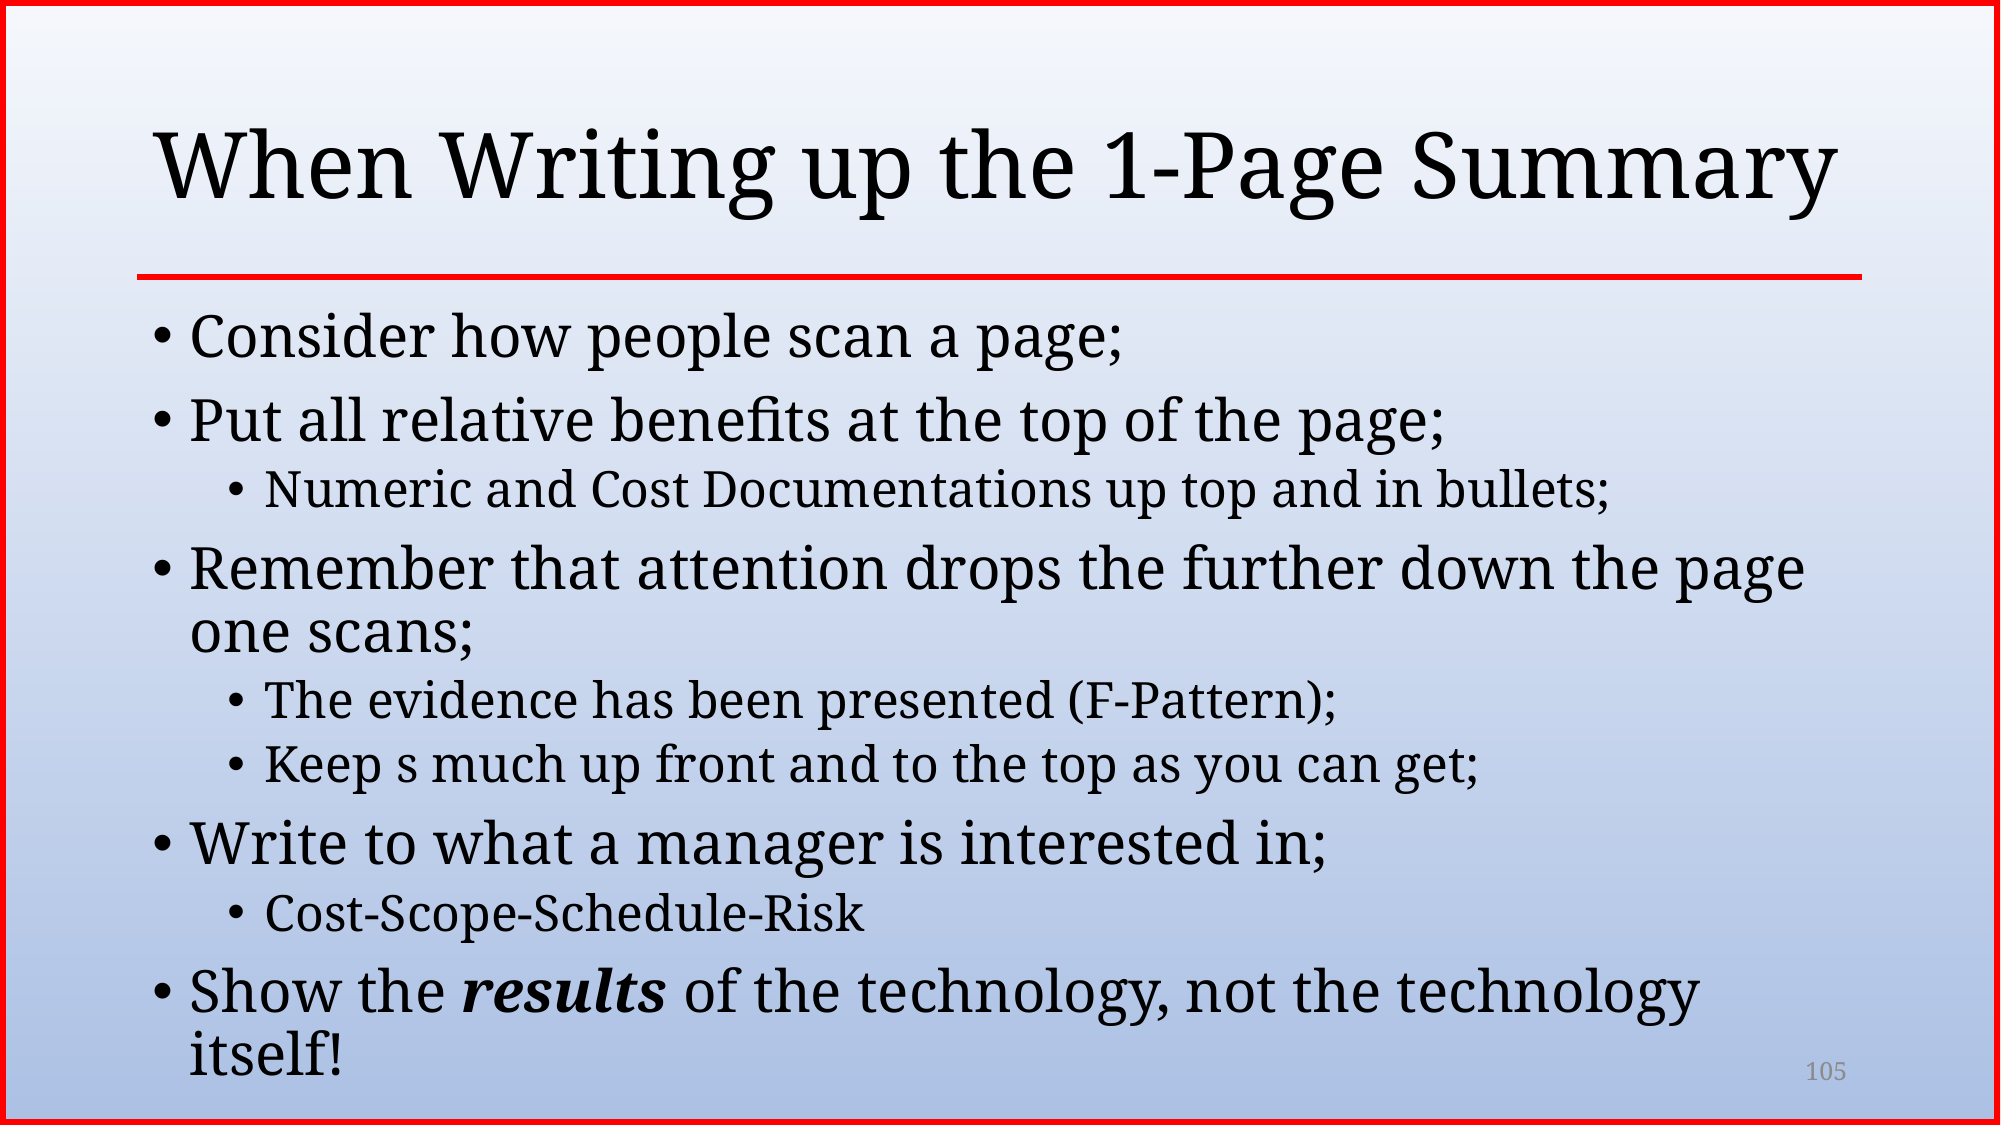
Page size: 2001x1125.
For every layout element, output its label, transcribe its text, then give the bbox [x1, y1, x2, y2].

slide_number 105 [1412, 1042, 1863, 1103]
title When Writing up the 1-Page Summary [137, 59, 1863, 278]
list Consider how people scan a page; Put all relative benefits at the top of the page; Numeric and Cost Documentations up top and in bullets; Remember that attention drops the further down the page one scans; The evidence has been presented (F-Pattern); Keep s much up front and to the top as you can get; Write to what a manager is interested in; Cost-Scope-Schedule-Risk Show the results of the technology, not the technology itself! [137, 299, 1863, 1014]
